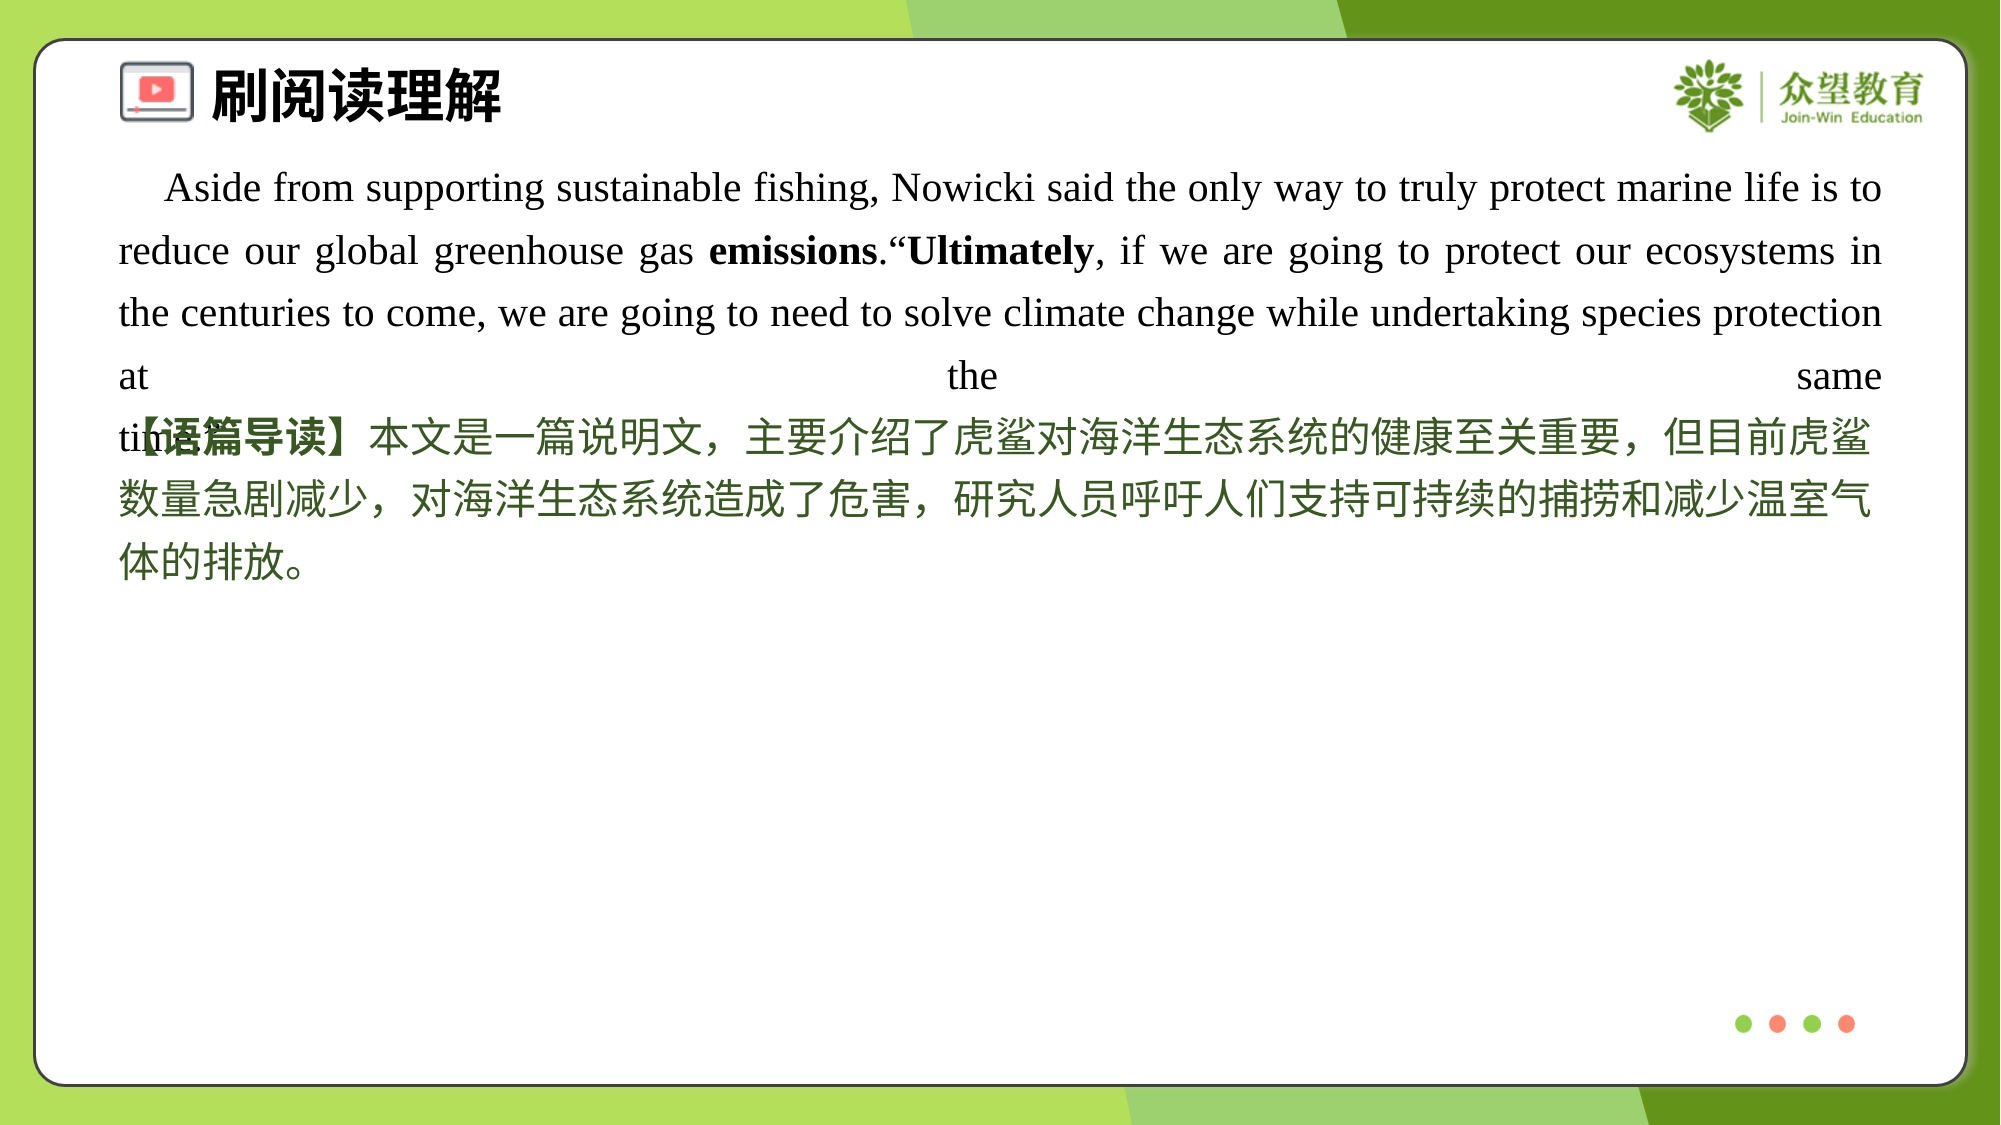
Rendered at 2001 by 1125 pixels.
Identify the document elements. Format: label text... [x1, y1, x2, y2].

text_box 【语篇导读】本文是一篇说明文，主要介绍了虎鲨对海洋生态系统的健康至关重要，但目前虎鲨数量急剧减少，对海洋生态系统造成了危害，研究人员呼吁人们支持可持续的捕捞和减少温室气体的排放。 [118, 398, 1883, 581]
picture [0, 0, 2000, 1125]
text_box Aside from supporting sustainable fishing, Nowicki said the only way to truly protect marine life is to reduce our global greenhouse gas emissions.“Ultimately, if we are going to protect our ecosystems in the centuries to come, we are going to need to solve climate change while undertaking species protection at the same time.”#7 [118, 147, 1883, 392]
